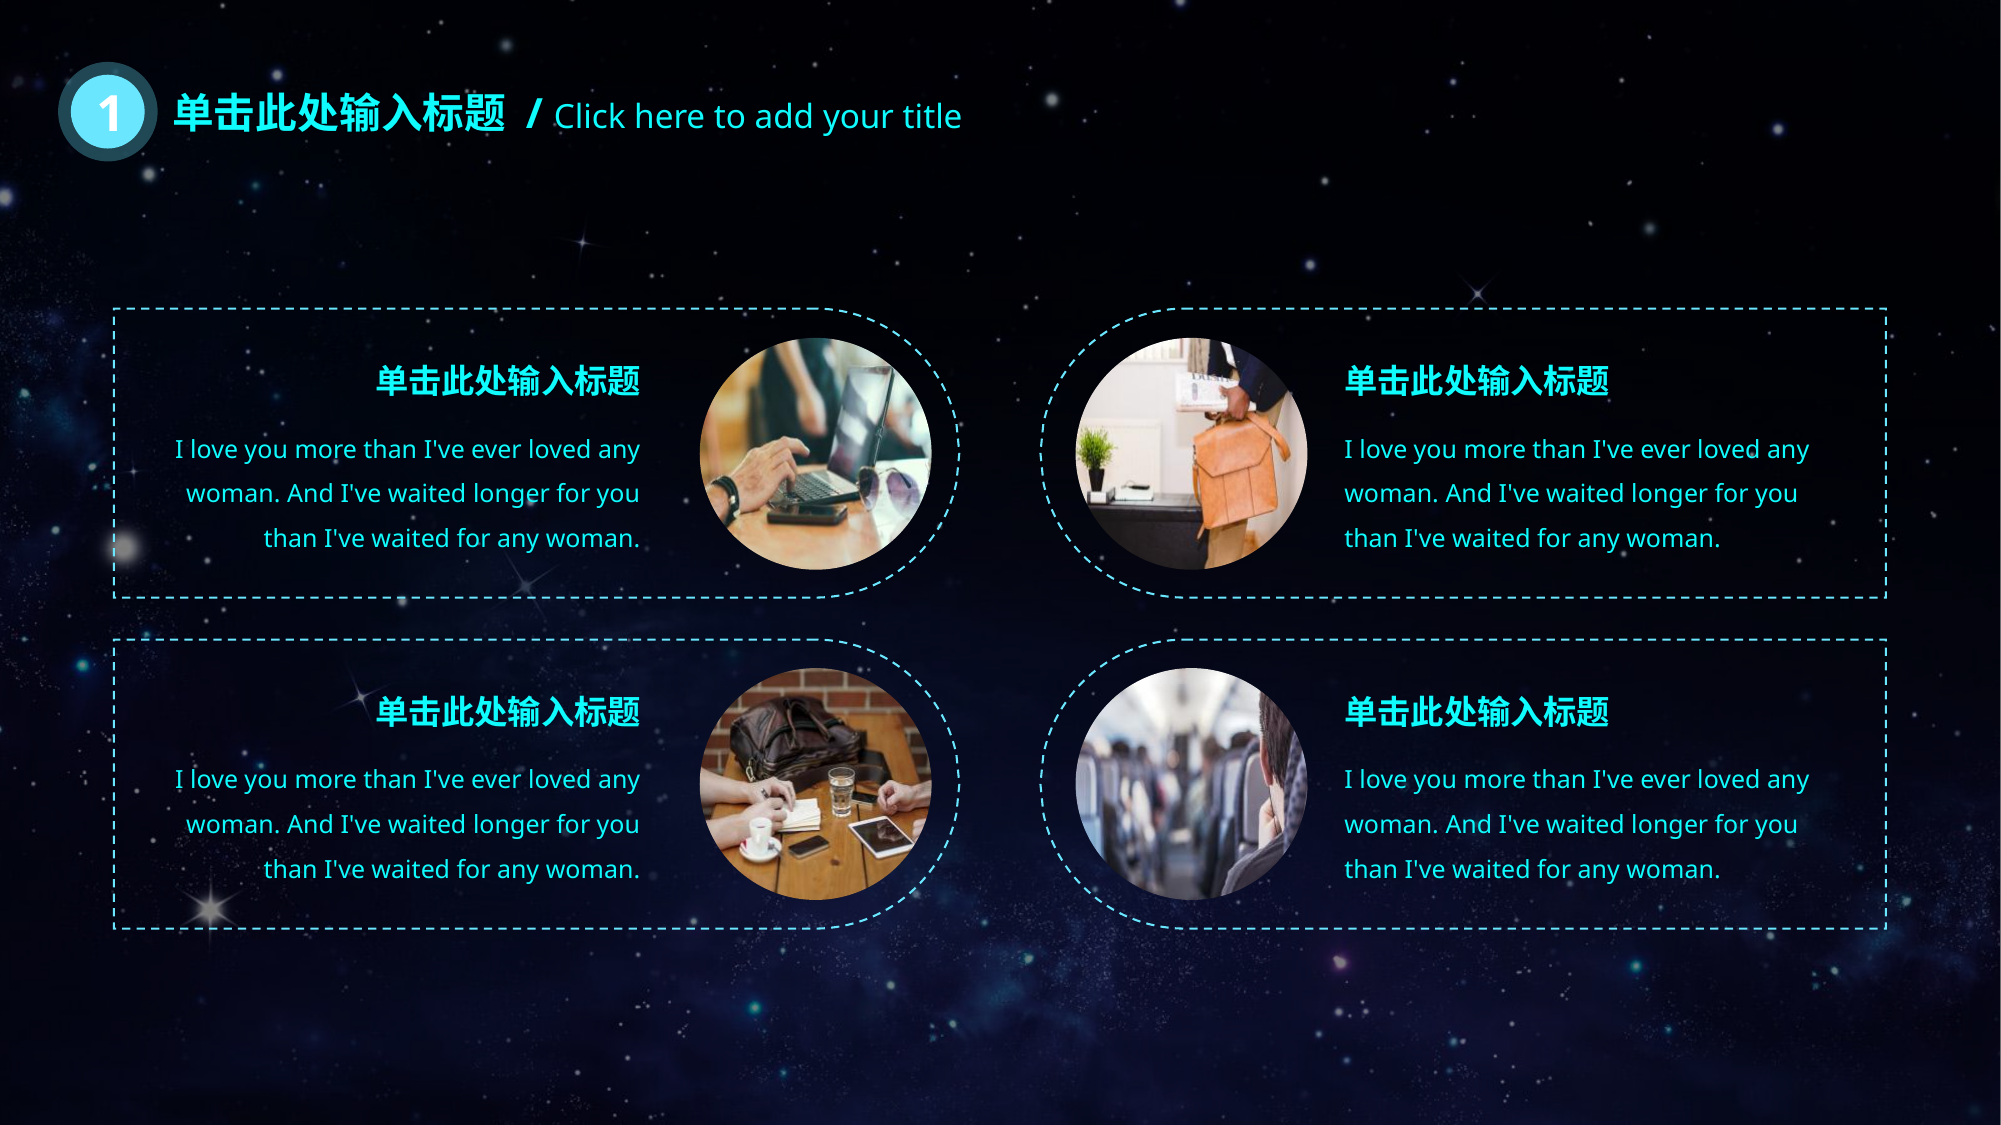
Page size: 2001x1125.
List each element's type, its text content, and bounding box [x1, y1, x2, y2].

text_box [1329, 352, 1840, 563]
text_box [1039, 307, 1887, 599]
text_box [112, 307, 961, 599]
text_box [112, 638, 961, 930]
text_box [1074, 667, 1309, 901]
text_box [698, 336, 933, 571]
text_box [1039, 638, 1887, 930]
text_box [58, 61, 158, 162]
text_box 单击此处输入标题 / Click here to add your title [158, 78, 1017, 144]
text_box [145, 352, 656, 563]
text_box [1074, 336, 1309, 571]
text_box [145, 683, 656, 894]
picture [0, 0, 2001, 1125]
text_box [1329, 683, 1840, 894]
text_box [698, 667, 933, 901]
